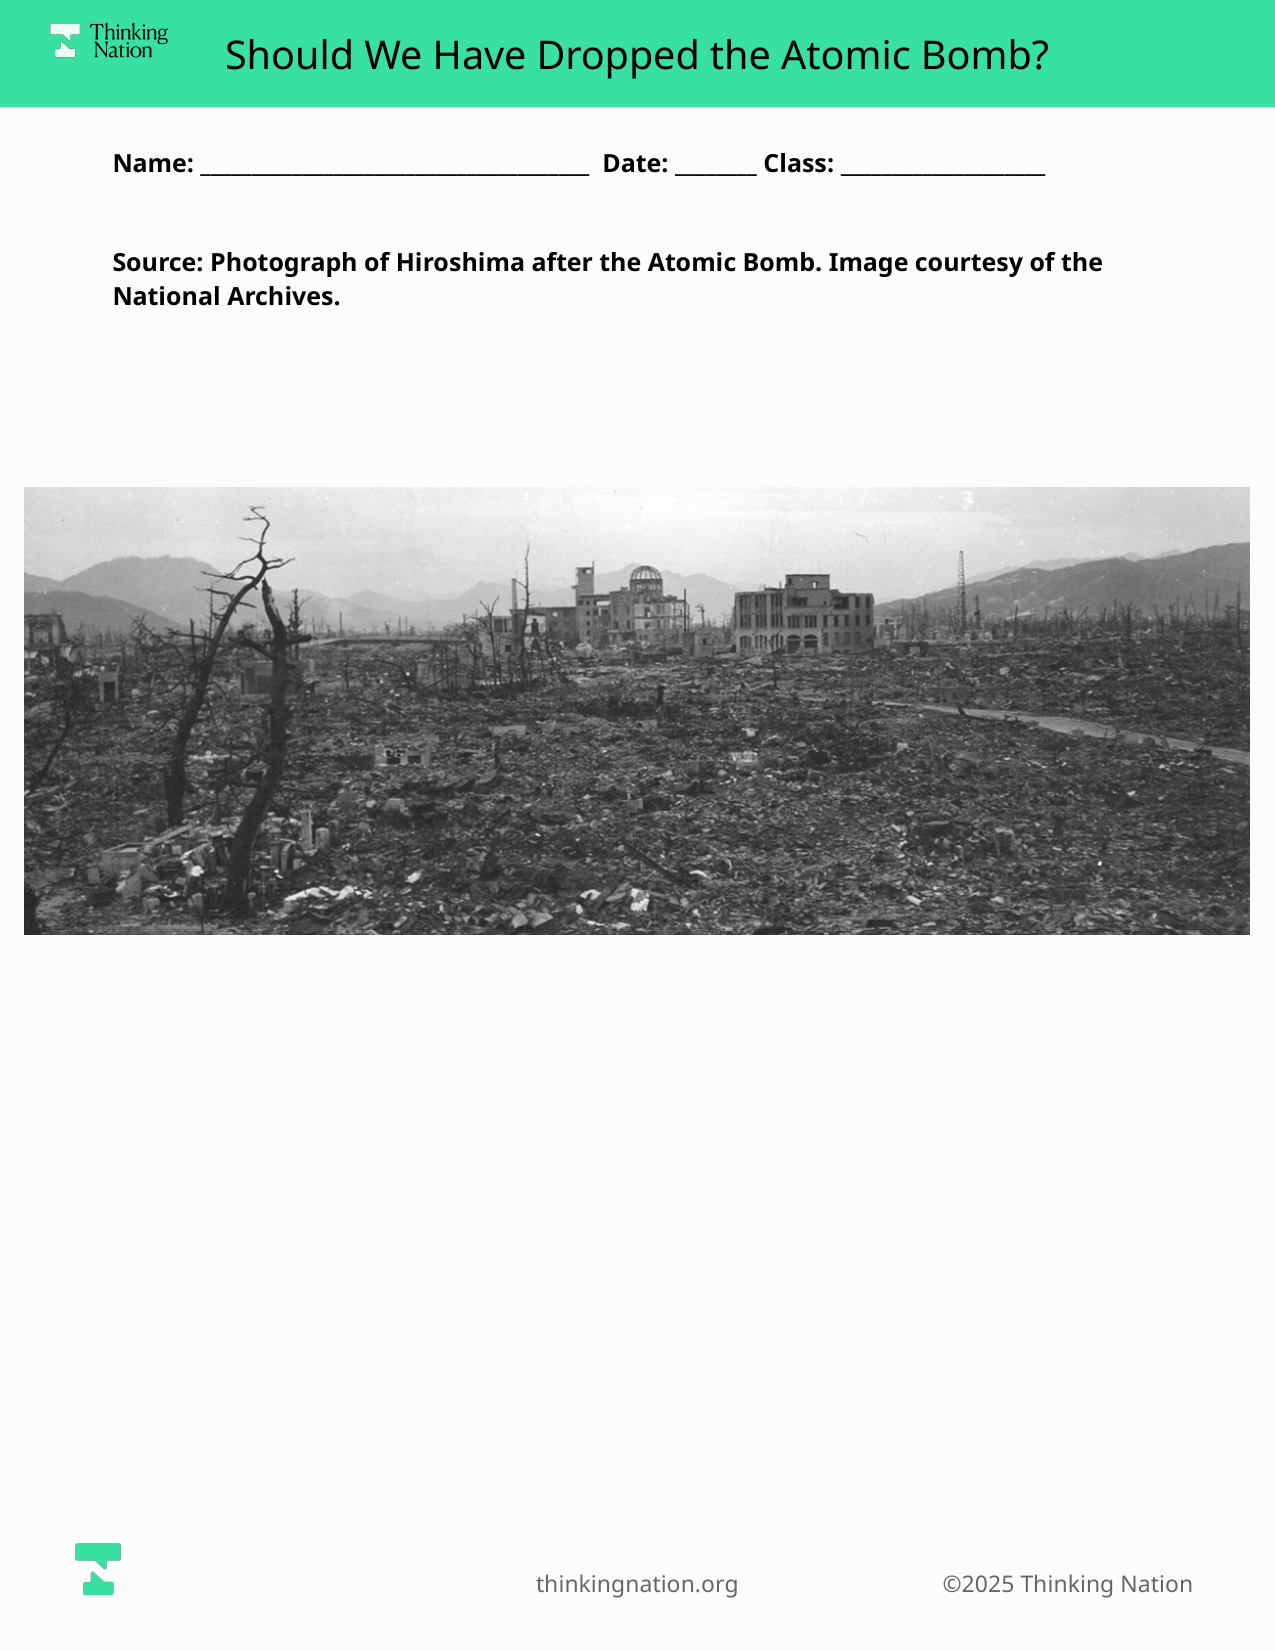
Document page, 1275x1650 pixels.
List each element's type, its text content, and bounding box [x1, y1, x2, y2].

text_box Name: ______________________________________ Date: ________ Class: ____________________ Source: Photograph of Hiroshima after the Atomic Bomb. Image courtesy of the National Archives. [97, 132, 1178, 464]
text_box Should We Have Dropped the Atomic Bomb? [0, 0, 1275, 108]
picture [36, 12, 172, 69]
picture [24, 487, 1251, 936]
picture [62, 1533, 134, 1605]
text_box thinkingnation.org [486, 1553, 789, 1605]
text_box ©2025 Thinking Nation [907, 1553, 1210, 1605]
